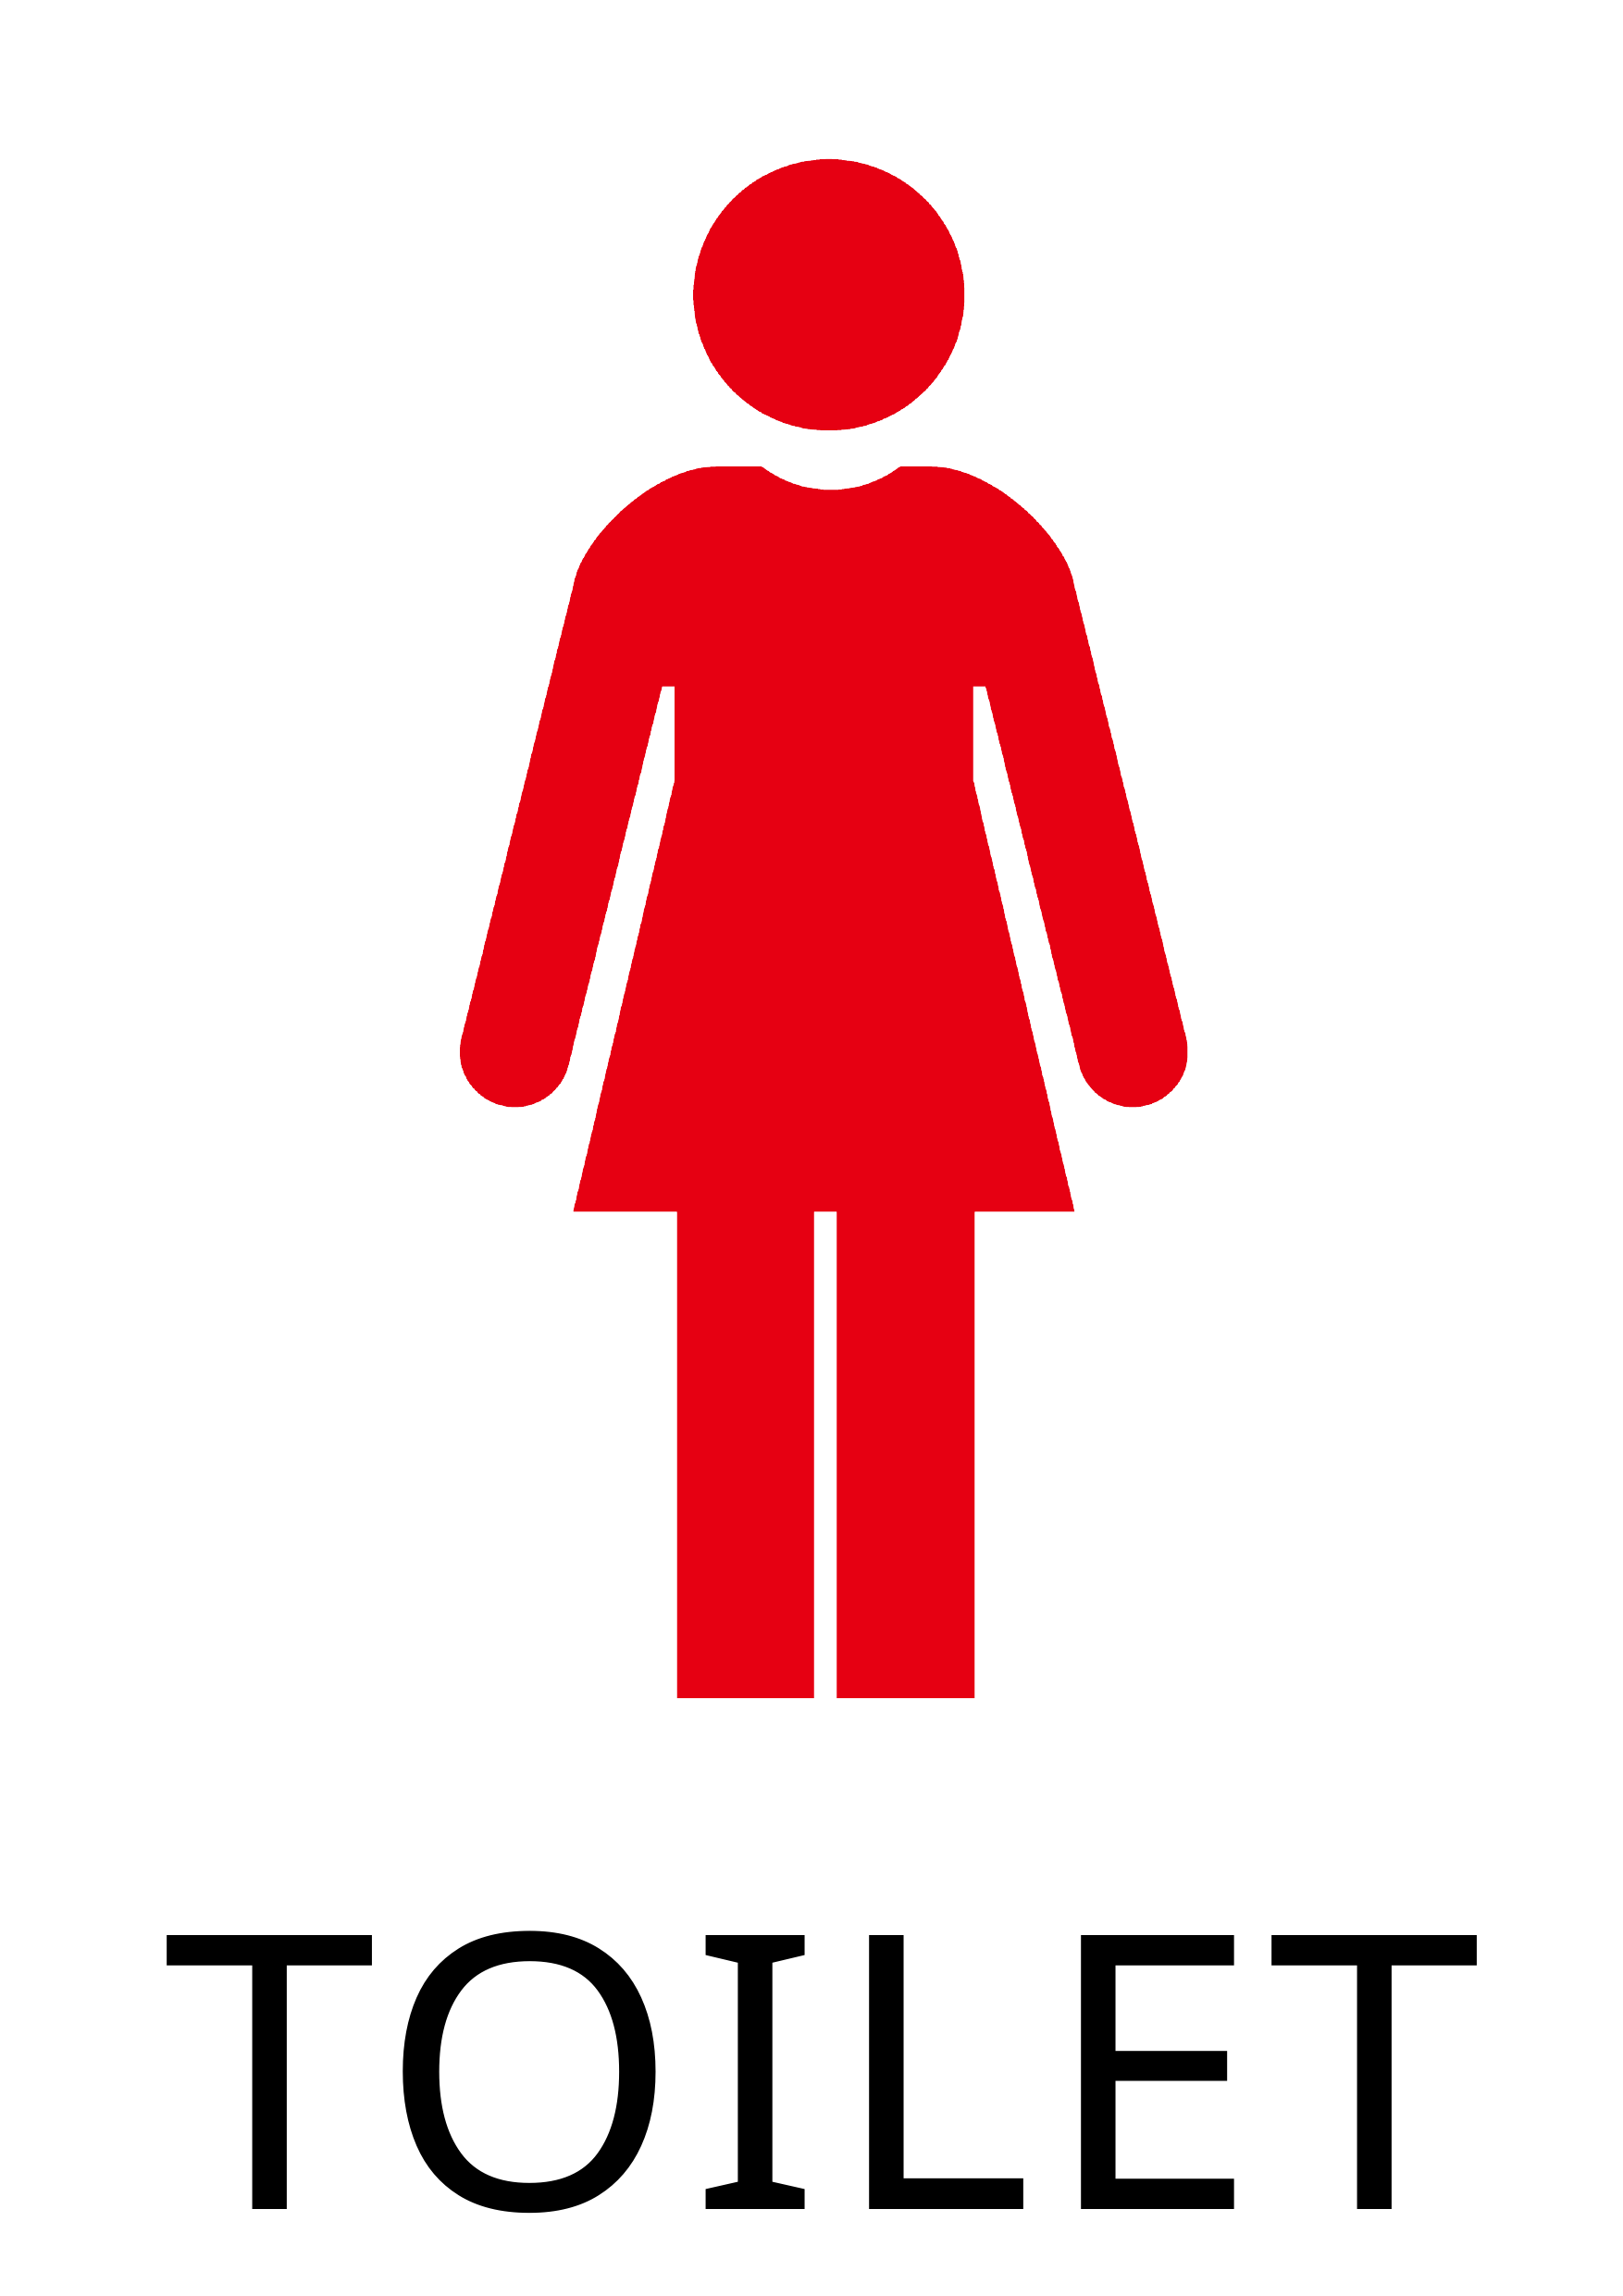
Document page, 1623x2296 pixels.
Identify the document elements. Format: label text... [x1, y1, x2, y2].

text_box TOILET [149, 1818, 1498, 2294]
picture [438, 128, 1209, 1731]
